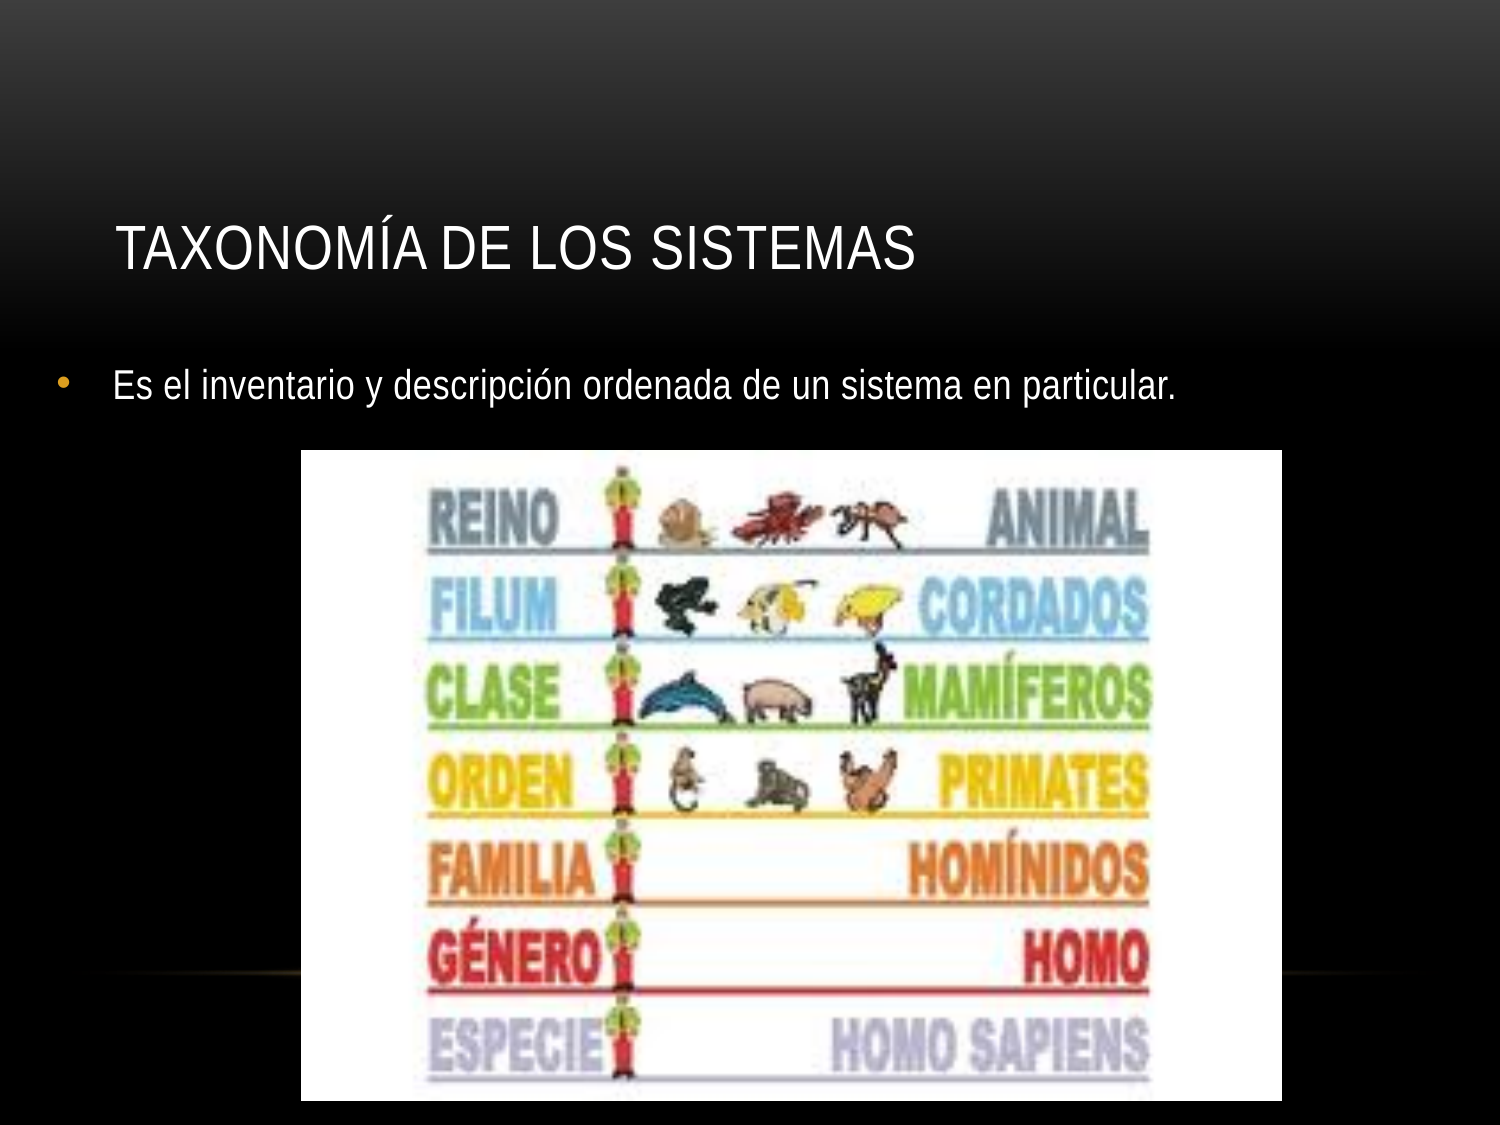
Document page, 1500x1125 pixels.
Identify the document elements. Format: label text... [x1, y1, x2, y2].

title Taxonomía de los sistemas [100, 30, 1401, 290]
list Es el inventario y descripción ordenada de un sistema en particular. [41, 349, 1459, 1059]
picture [0, 0, 1500, 1125]
